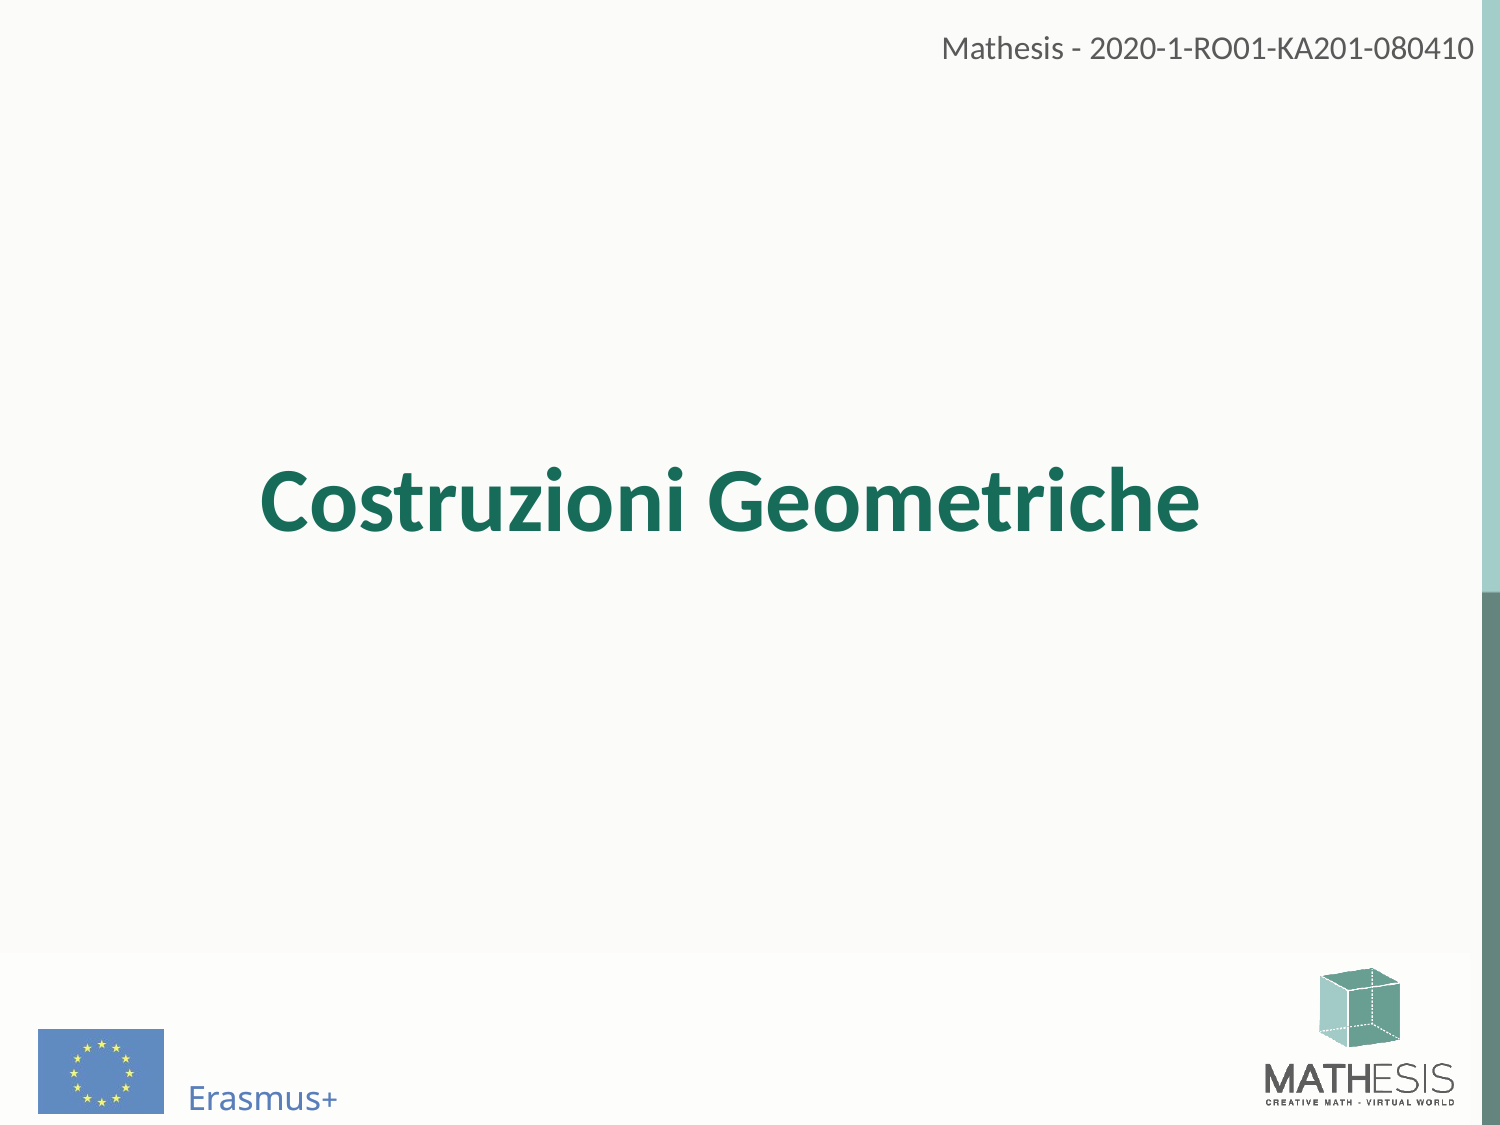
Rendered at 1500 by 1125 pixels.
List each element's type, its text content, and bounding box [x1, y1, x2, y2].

title Costruzioni Geometriche [53, 432, 1411, 674]
